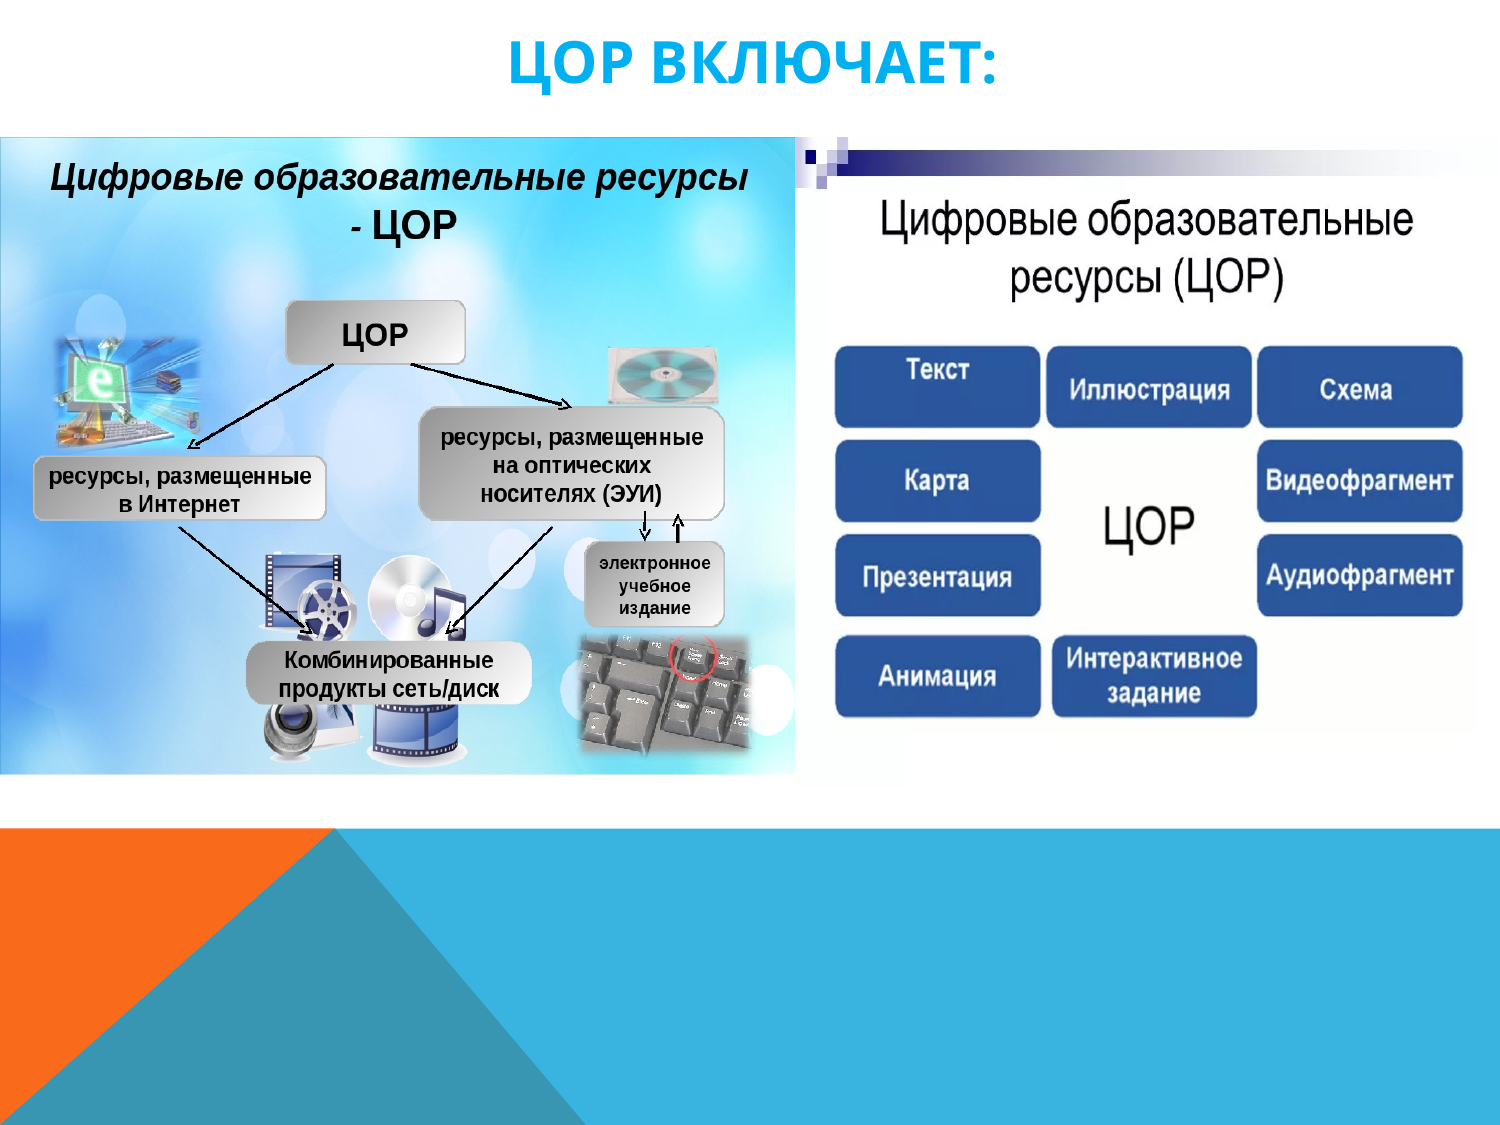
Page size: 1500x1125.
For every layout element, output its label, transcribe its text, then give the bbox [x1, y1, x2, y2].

picture [0, 136, 1499, 788]
title ЦОР включает: [135, 0, 1370, 135]
